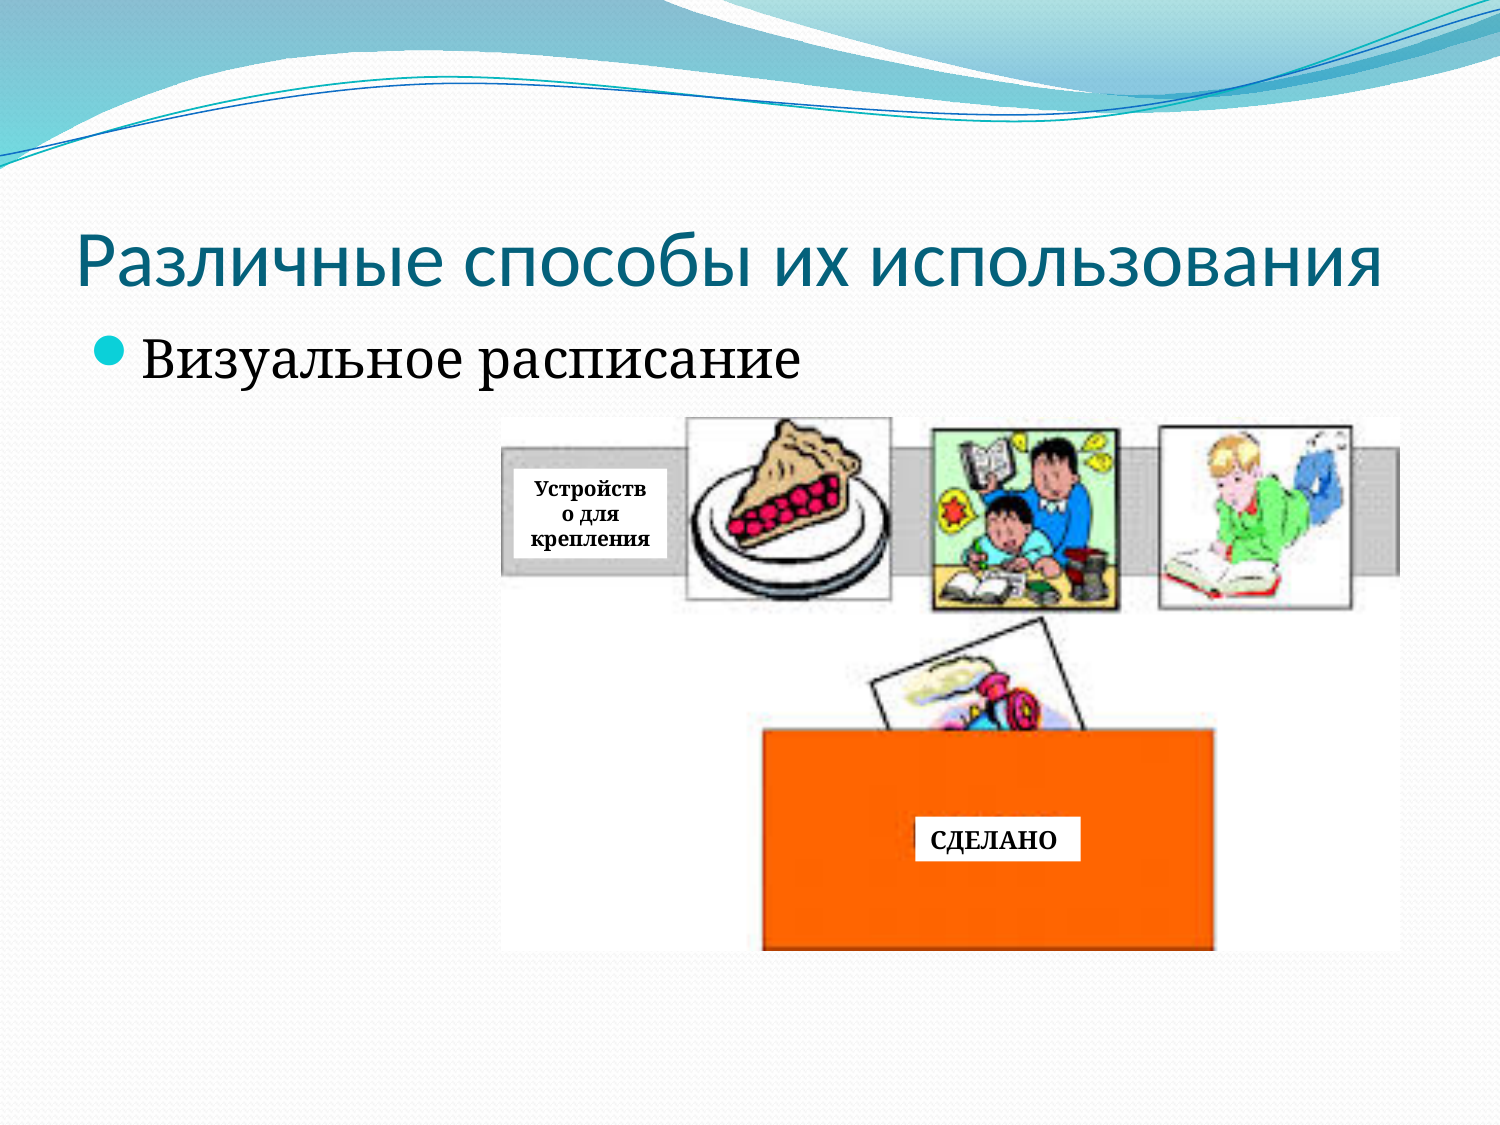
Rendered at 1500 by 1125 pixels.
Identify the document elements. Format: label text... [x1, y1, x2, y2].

picture [501, 416, 1400, 952]
title Различные способы их использования [75, 115, 1425, 303]
list Визуальное расписание [75, 317, 1425, 1038]
